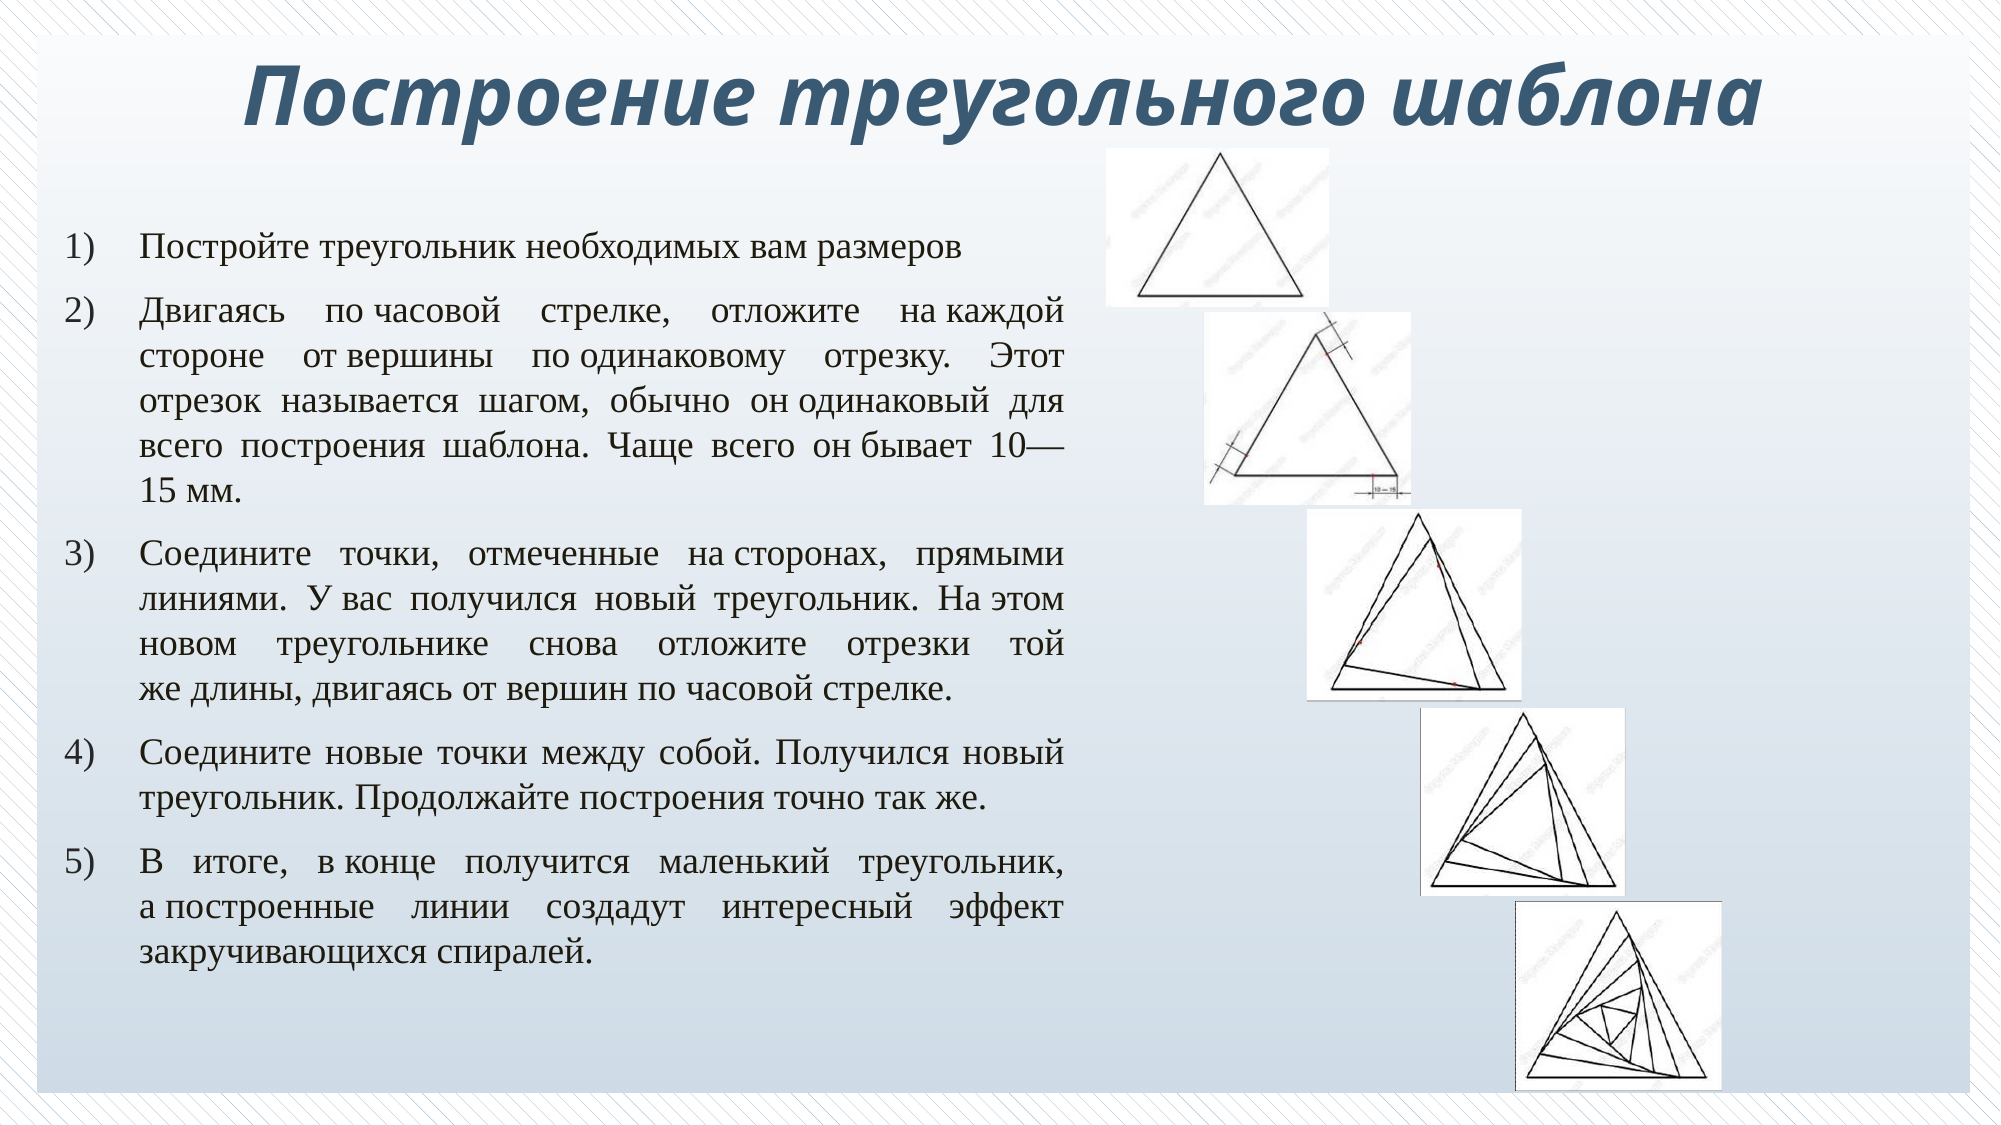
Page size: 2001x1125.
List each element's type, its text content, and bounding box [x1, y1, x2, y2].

picture [1106, 148, 1329, 307]
text_box Постройте треугольник необходимых вам размеров Двигаясь по часовой стрелке, отложите на каждой стороне от вершины по одинаковому отрезку. Этот отрезок называется шагом, обычно он одинаковый для всего построения шаблона. Чаще всего он бывает 10—15 мм. Соедините точки, отмеченные на сторонах, прямыми линиями. У вас получился новый треугольник. На этом новом треугольнике снова отложите отрезки той же длины, двигаясь от вершин по часовой стрелке. Соедините новые точки между собой. Получился новый треугольник. Продолжайте построения точно так же. В итоге, в конце получится маленький треугольник, а построенные линии создадут интересный эффект закручивающихся спиралей. [49, 213, 1081, 1090]
list Построение треугольного шаблона [37, 35, 1970, 1093]
picture [1420, 708, 1626, 896]
picture [1515, 901, 1722, 1091]
picture [1306, 509, 1522, 703]
picture [1203, 312, 1411, 505]
